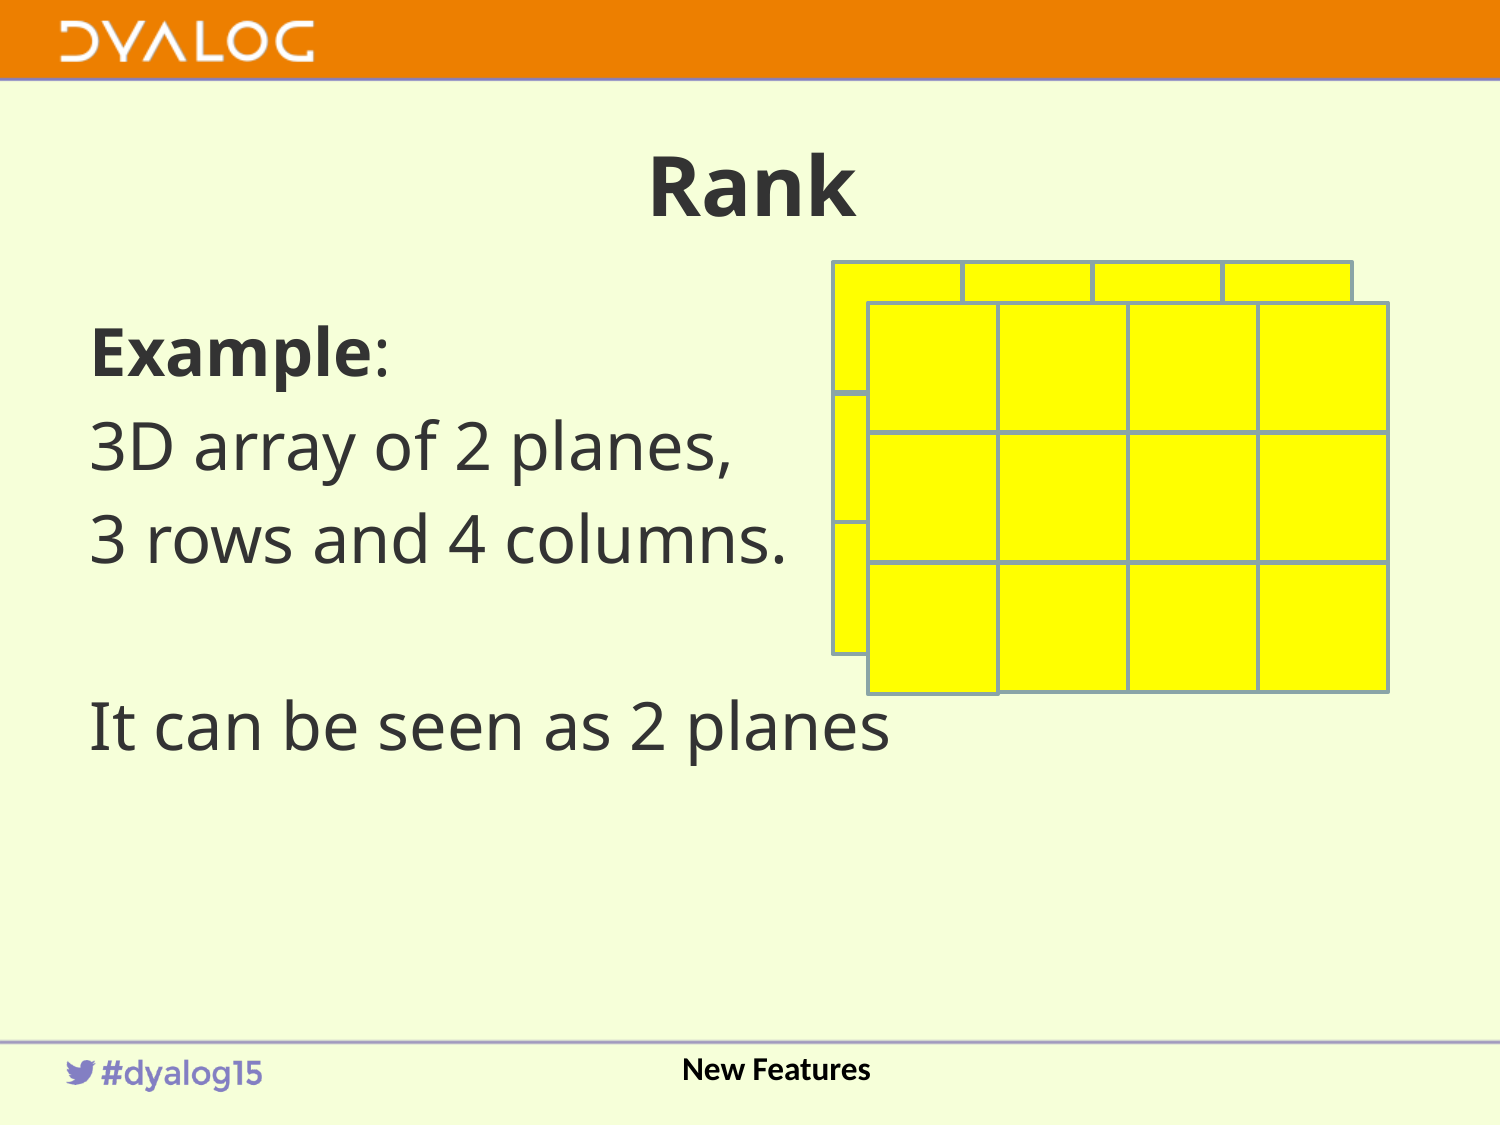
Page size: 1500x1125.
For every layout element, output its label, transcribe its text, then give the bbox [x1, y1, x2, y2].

title Rank [76, 125, 1427, 256]
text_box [832, 262, 1353, 655]
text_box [867, 302, 1389, 695]
picture [0, 0, 1500, 1125]
list Example: 3D array of 2 planes, 3 rows and 4 columns. It can be seen as 2 planes [75, 302, 1425, 1005]
footer New Features [667, 1039, 892, 1100]
